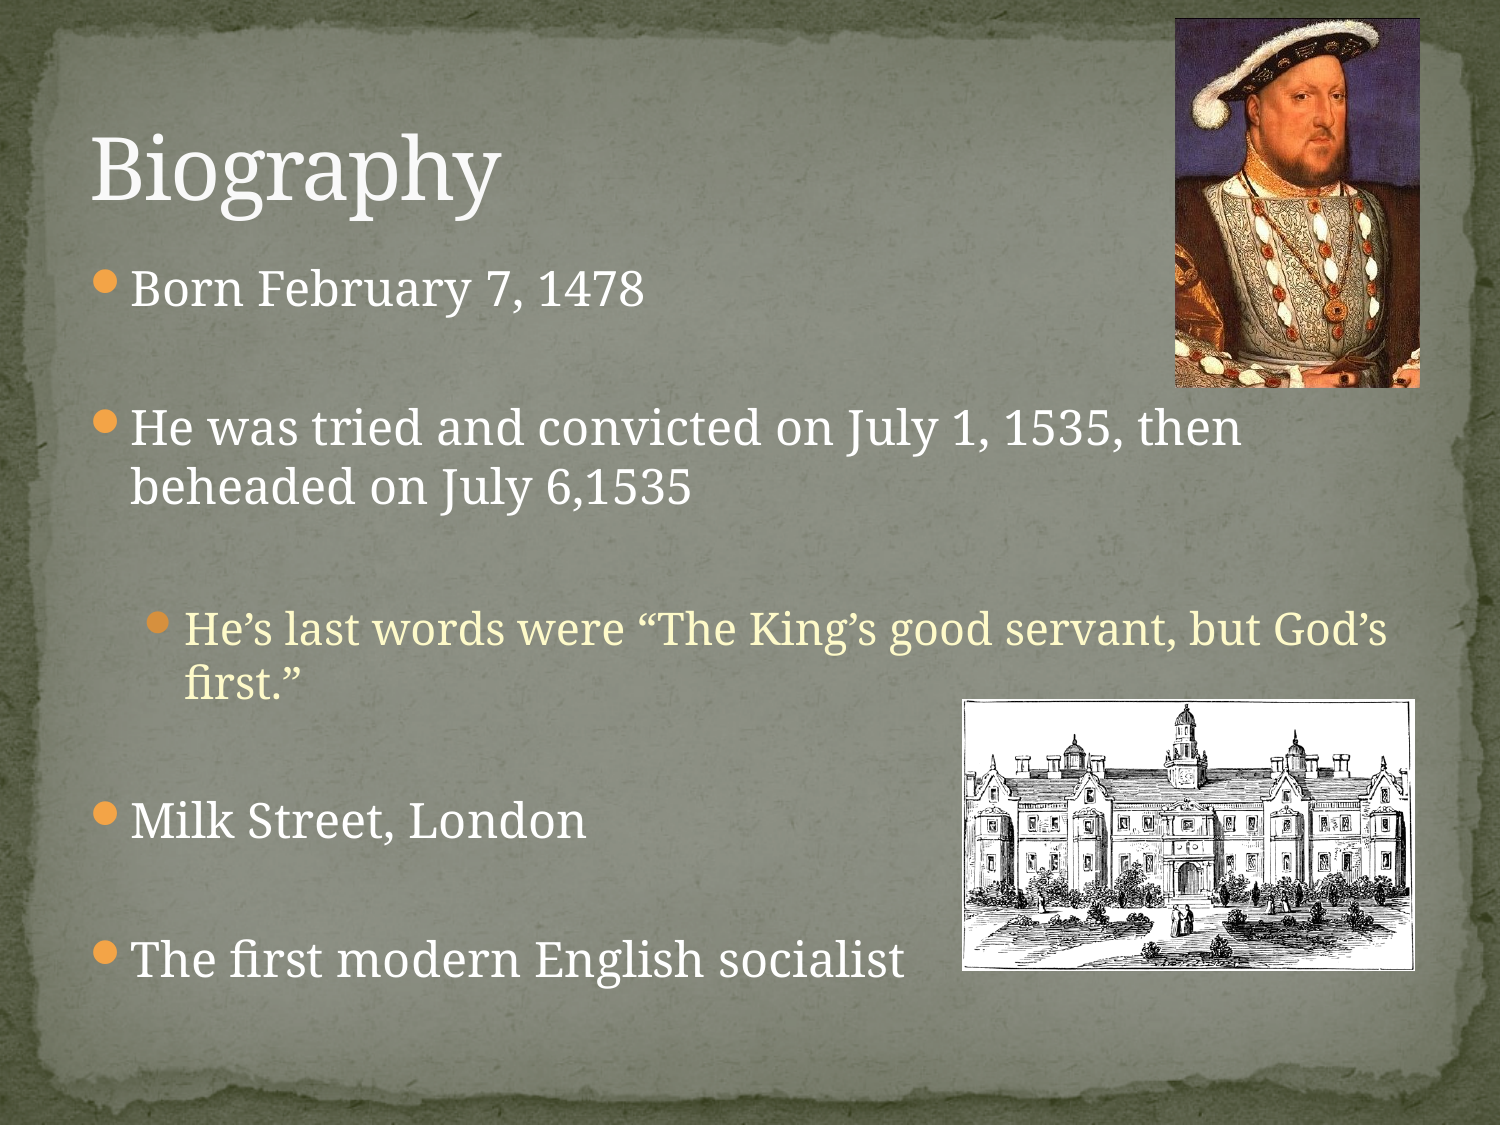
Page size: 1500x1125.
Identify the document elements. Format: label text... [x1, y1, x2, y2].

list Born February 7, 1478 He was tried and convicted on July 1, 1535, then beheaded on July 6,1535 He’s last words were “The King’s good servant, but God’s first.” Milk Street, London The first modern English socialist [75, 249, 1425, 1000]
title Biography [74, 24, 1165, 225]
picture [1175, 18, 1420, 388]
picture [962, 699, 1415, 971]
